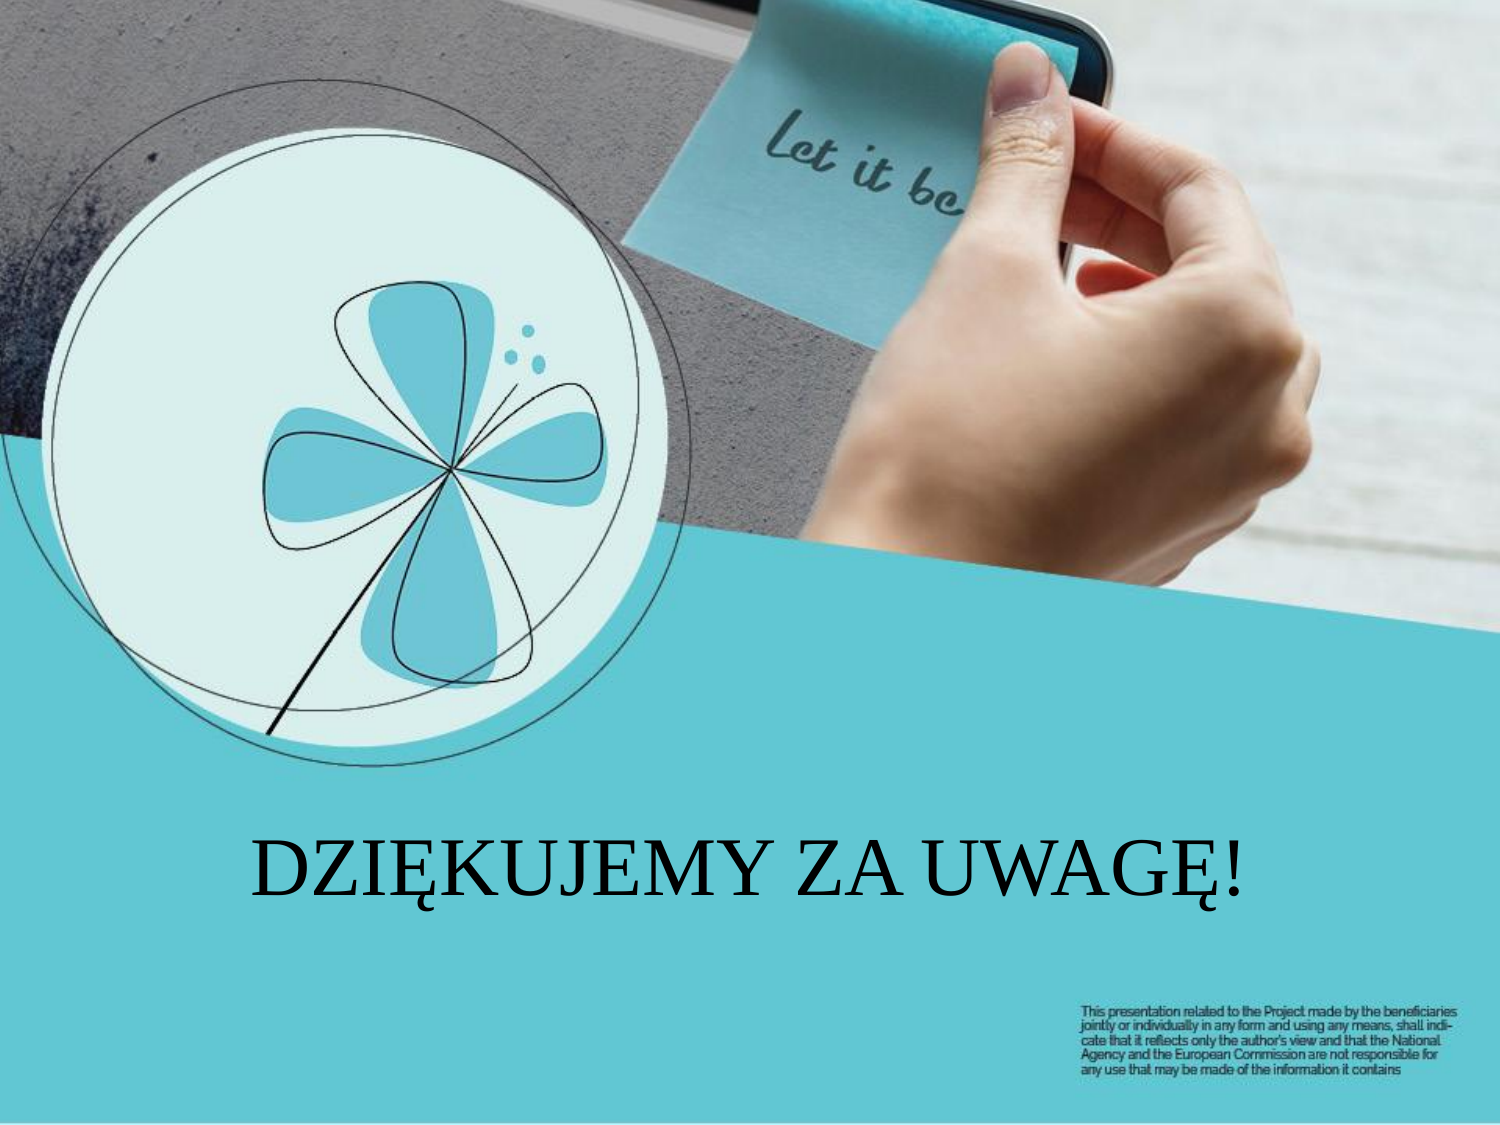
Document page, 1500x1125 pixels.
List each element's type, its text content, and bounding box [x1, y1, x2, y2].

text_box DZIĘKUJEMY ZA UWAGĘ! [235, 804, 1337, 920]
picture [0, 0, 1500, 1125]
